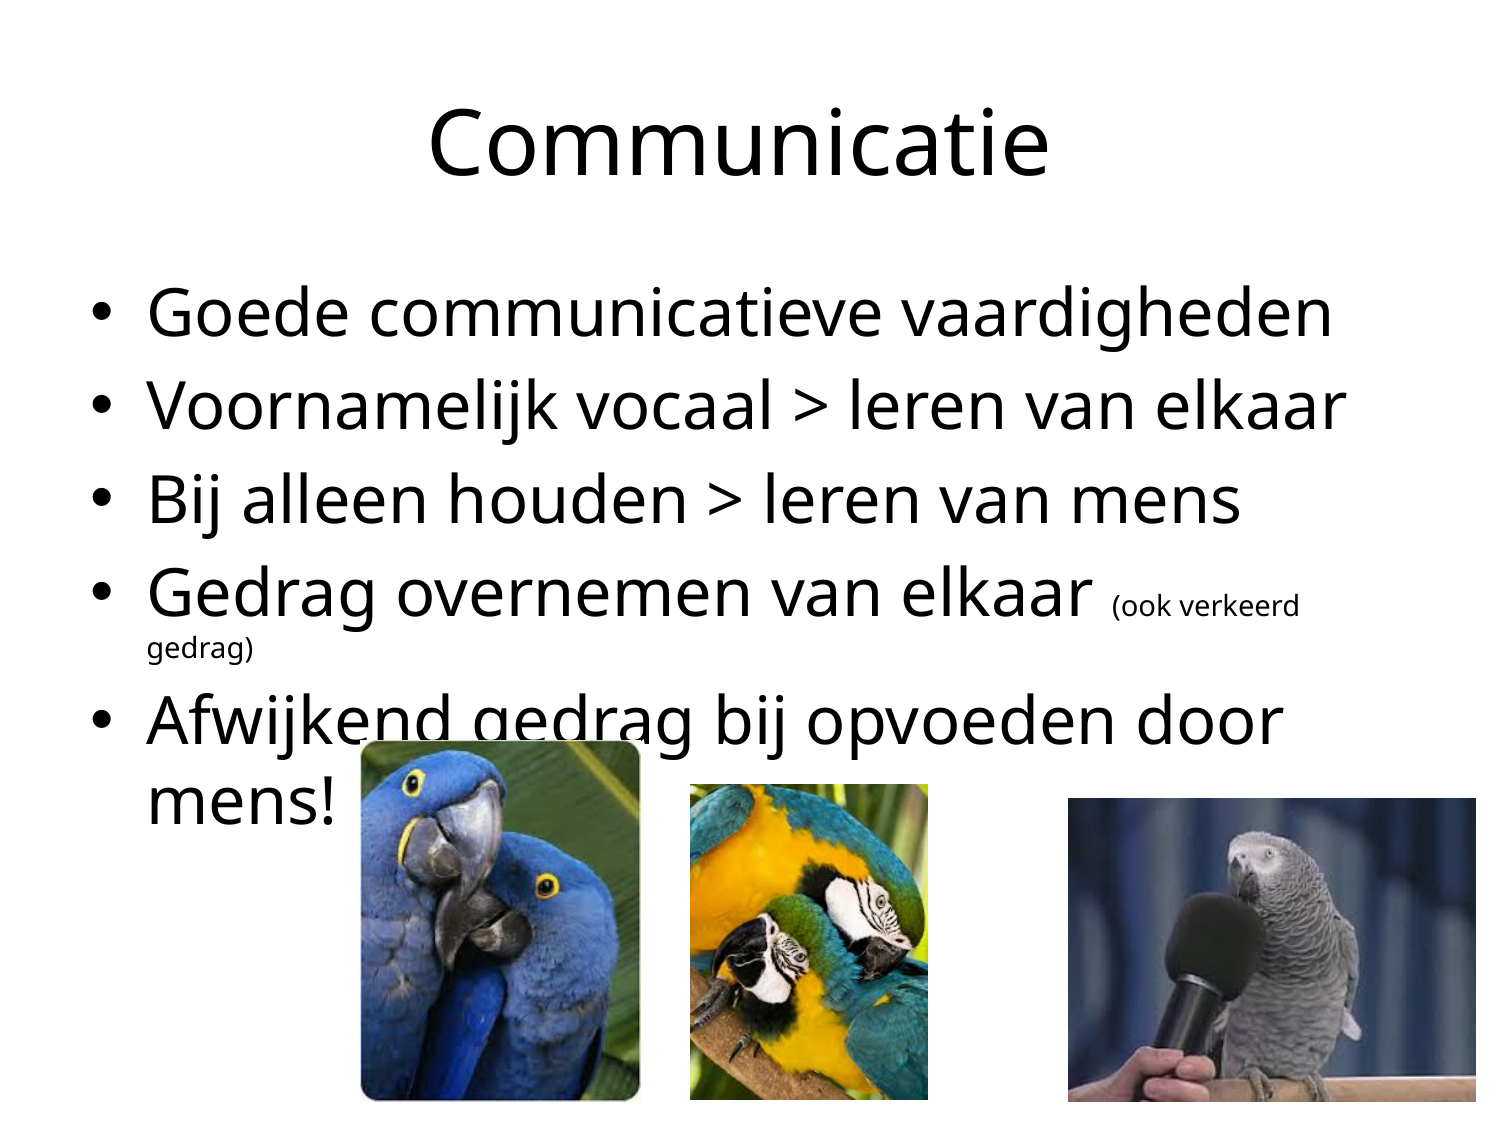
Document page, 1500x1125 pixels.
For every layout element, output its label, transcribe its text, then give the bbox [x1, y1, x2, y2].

title Communicatie [75, 45, 1425, 233]
picture [1068, 798, 1476, 1103]
picture [690, 784, 928, 1100]
list Goede communicatieve vaardigheden Voornamelijk vocaal > leren van elkaar Bij alleen houden > leren van mens Gedrag overnemen van elkaar (ook verkeerd gedrag) Afwijkend gedrag bij opvoeden door mens! [75, 262, 1425, 1005]
picture [359, 739, 642, 1103]
